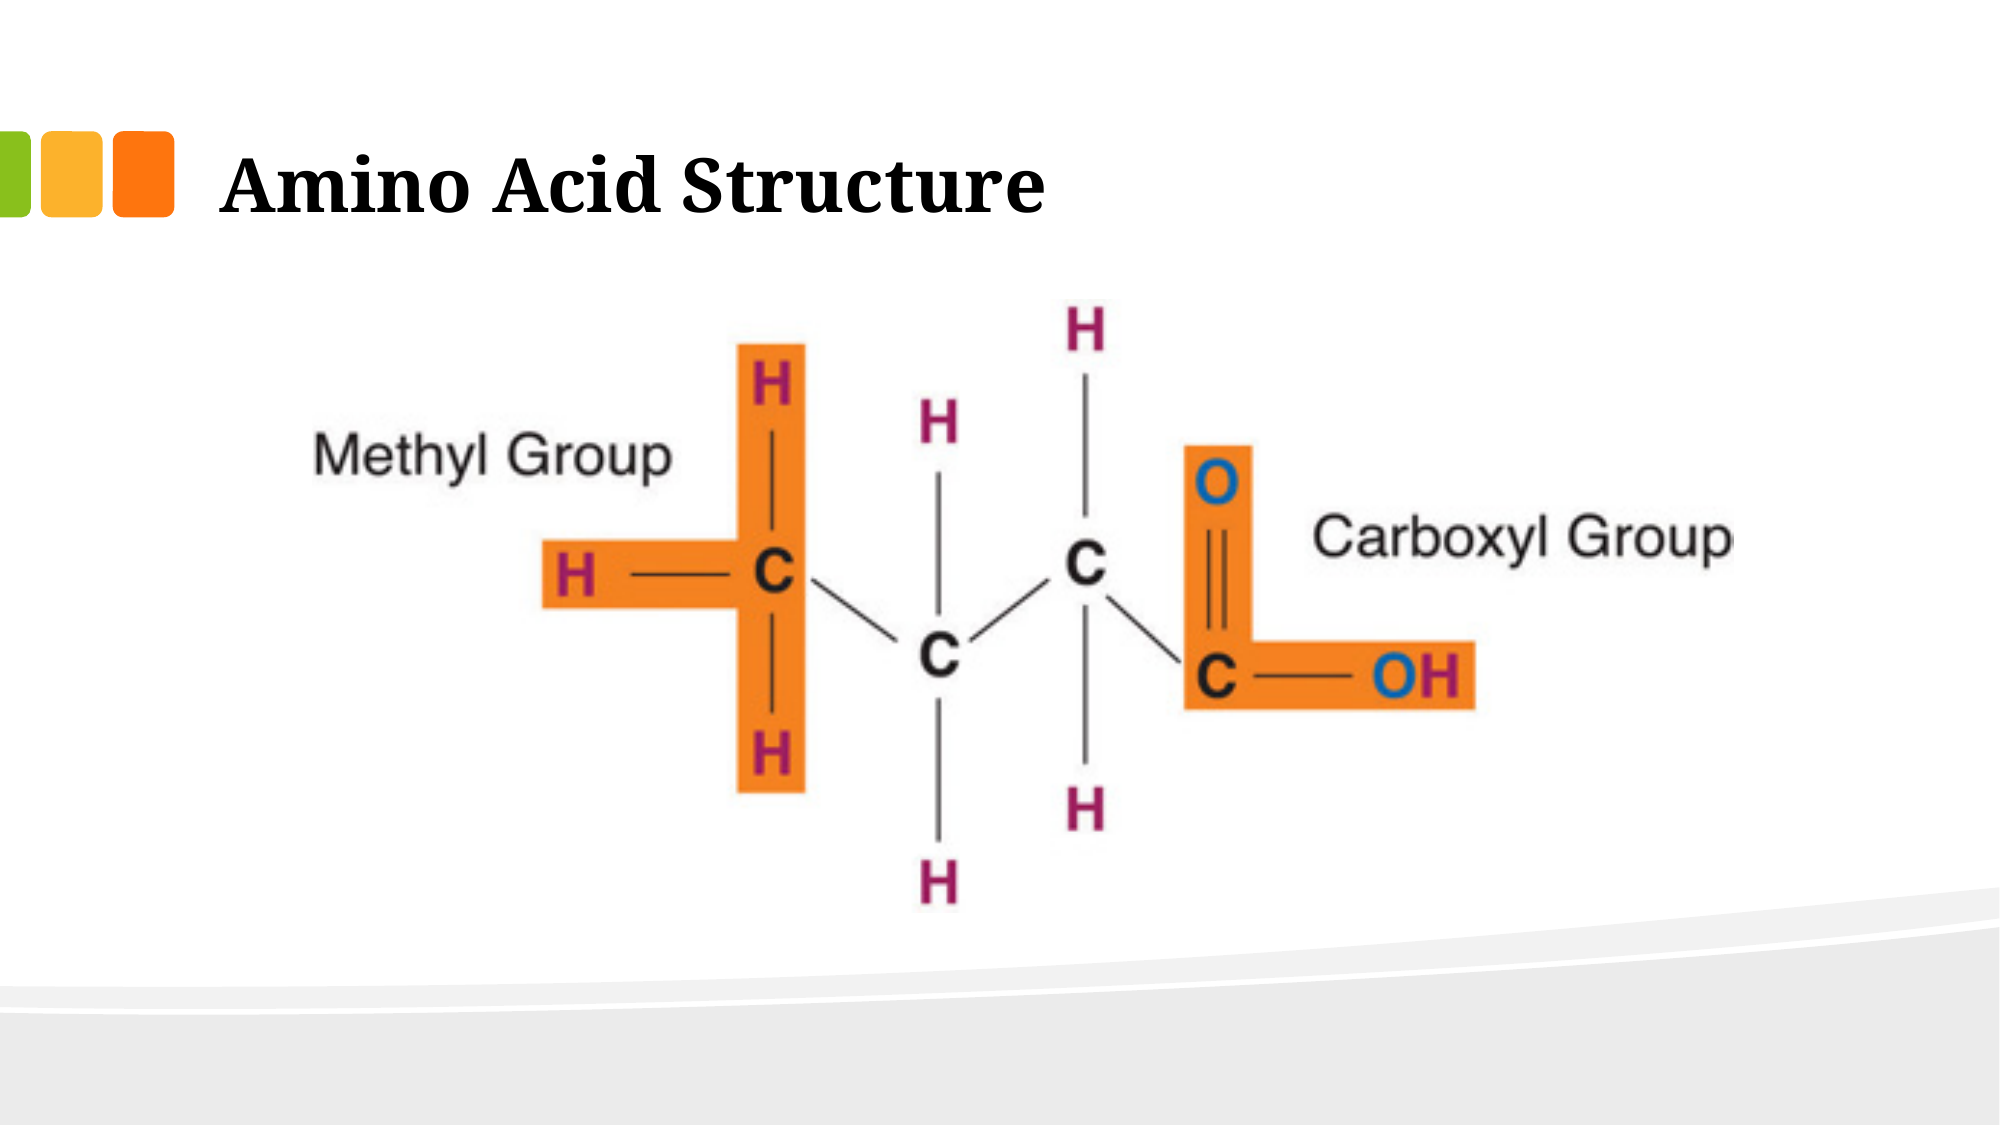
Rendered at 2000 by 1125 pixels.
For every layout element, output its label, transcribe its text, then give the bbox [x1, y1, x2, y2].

title Amino Acid Structure [199, 24, 1800, 238]
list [311, 299, 1734, 913]
